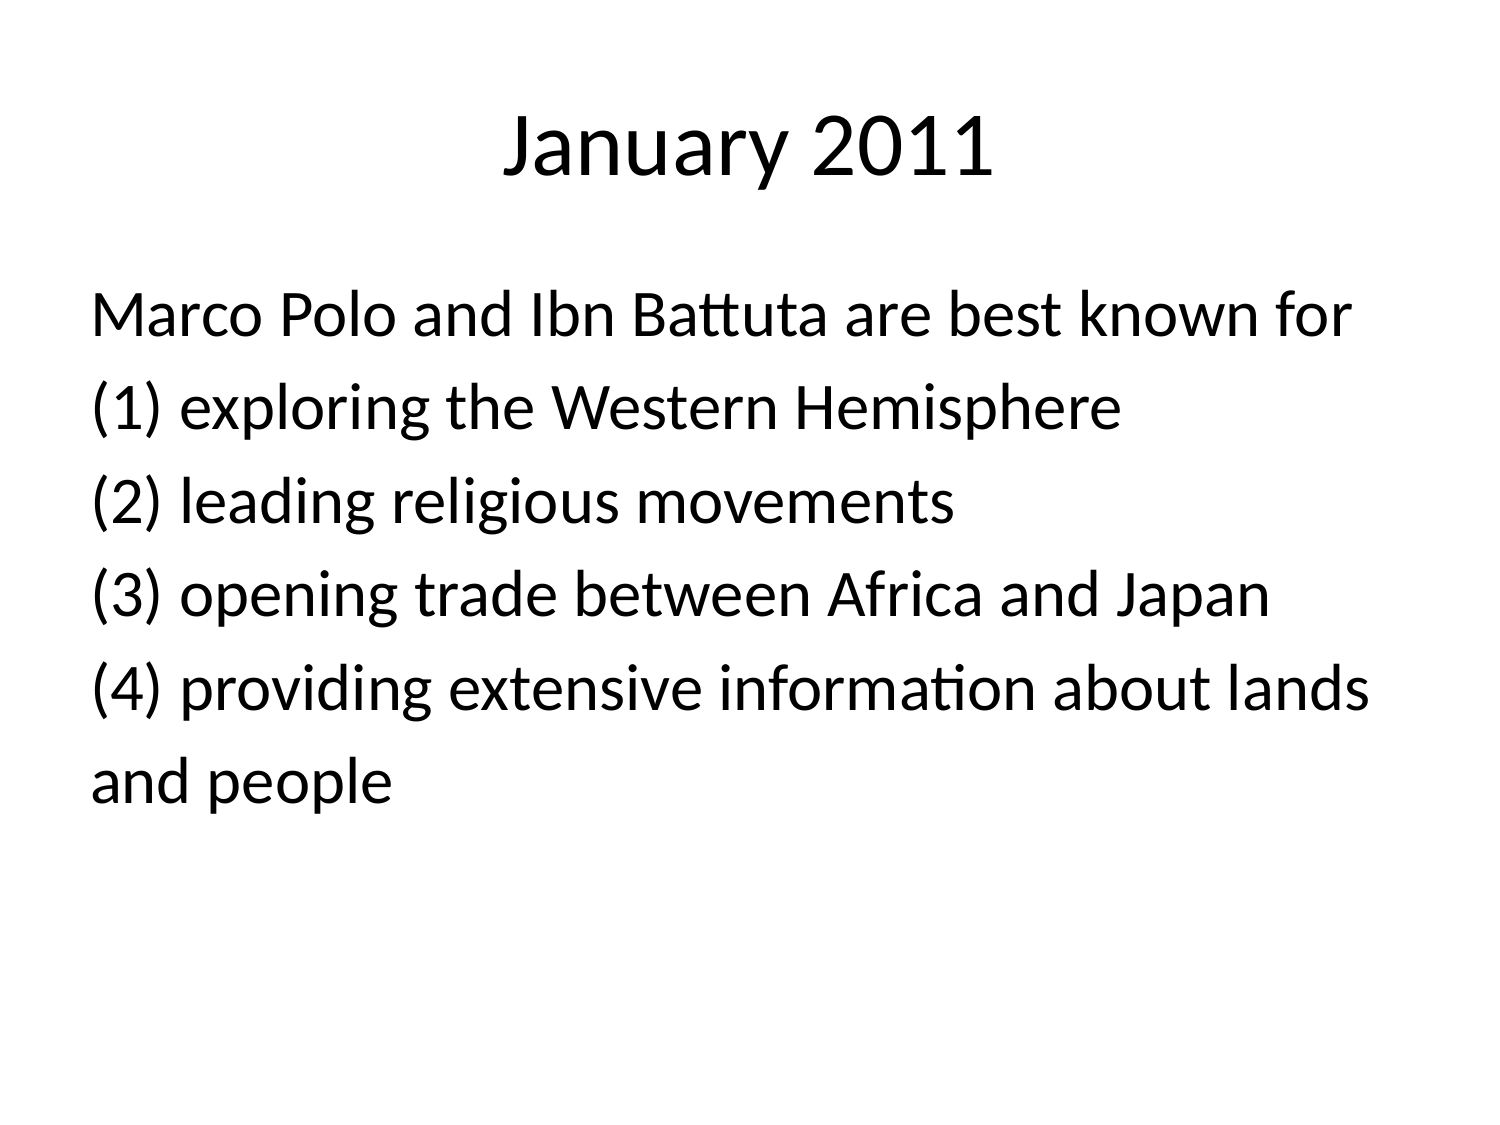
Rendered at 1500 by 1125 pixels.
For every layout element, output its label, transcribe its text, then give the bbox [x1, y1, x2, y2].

list Marco Polo and Ibn Battuta are best known for (1) exploring the Western Hemisphere (2) leading religious movements (3) opening trade between Africa and Japan (4) providing extensive information about lands and people [75, 262, 1425, 1005]
title January 2011 [75, 45, 1425, 233]
